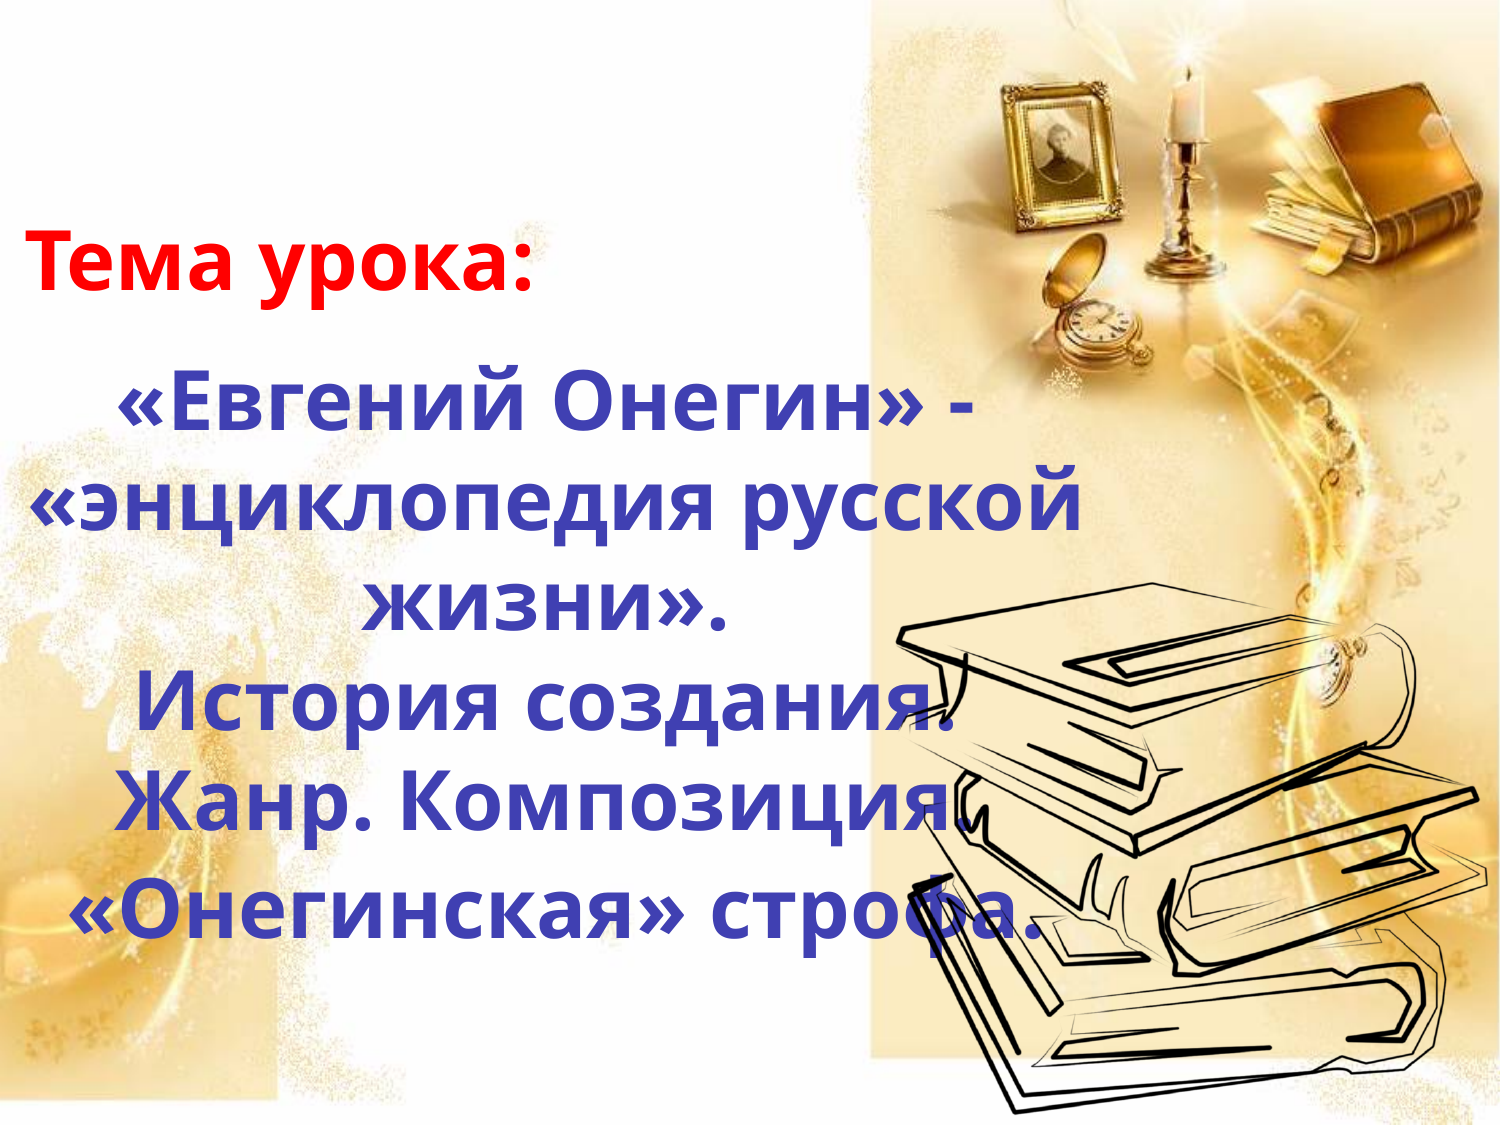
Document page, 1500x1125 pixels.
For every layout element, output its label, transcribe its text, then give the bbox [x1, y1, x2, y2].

text_box Тема урока: [9, 199, 551, 315]
picture [0, 0, 1500, 1125]
text_box «Евгений Онегин» - «энциклопедия русской жизни». История создания. Жанр. Композиция. «Онегинская» строфа. [0, 339, 1114, 965]
